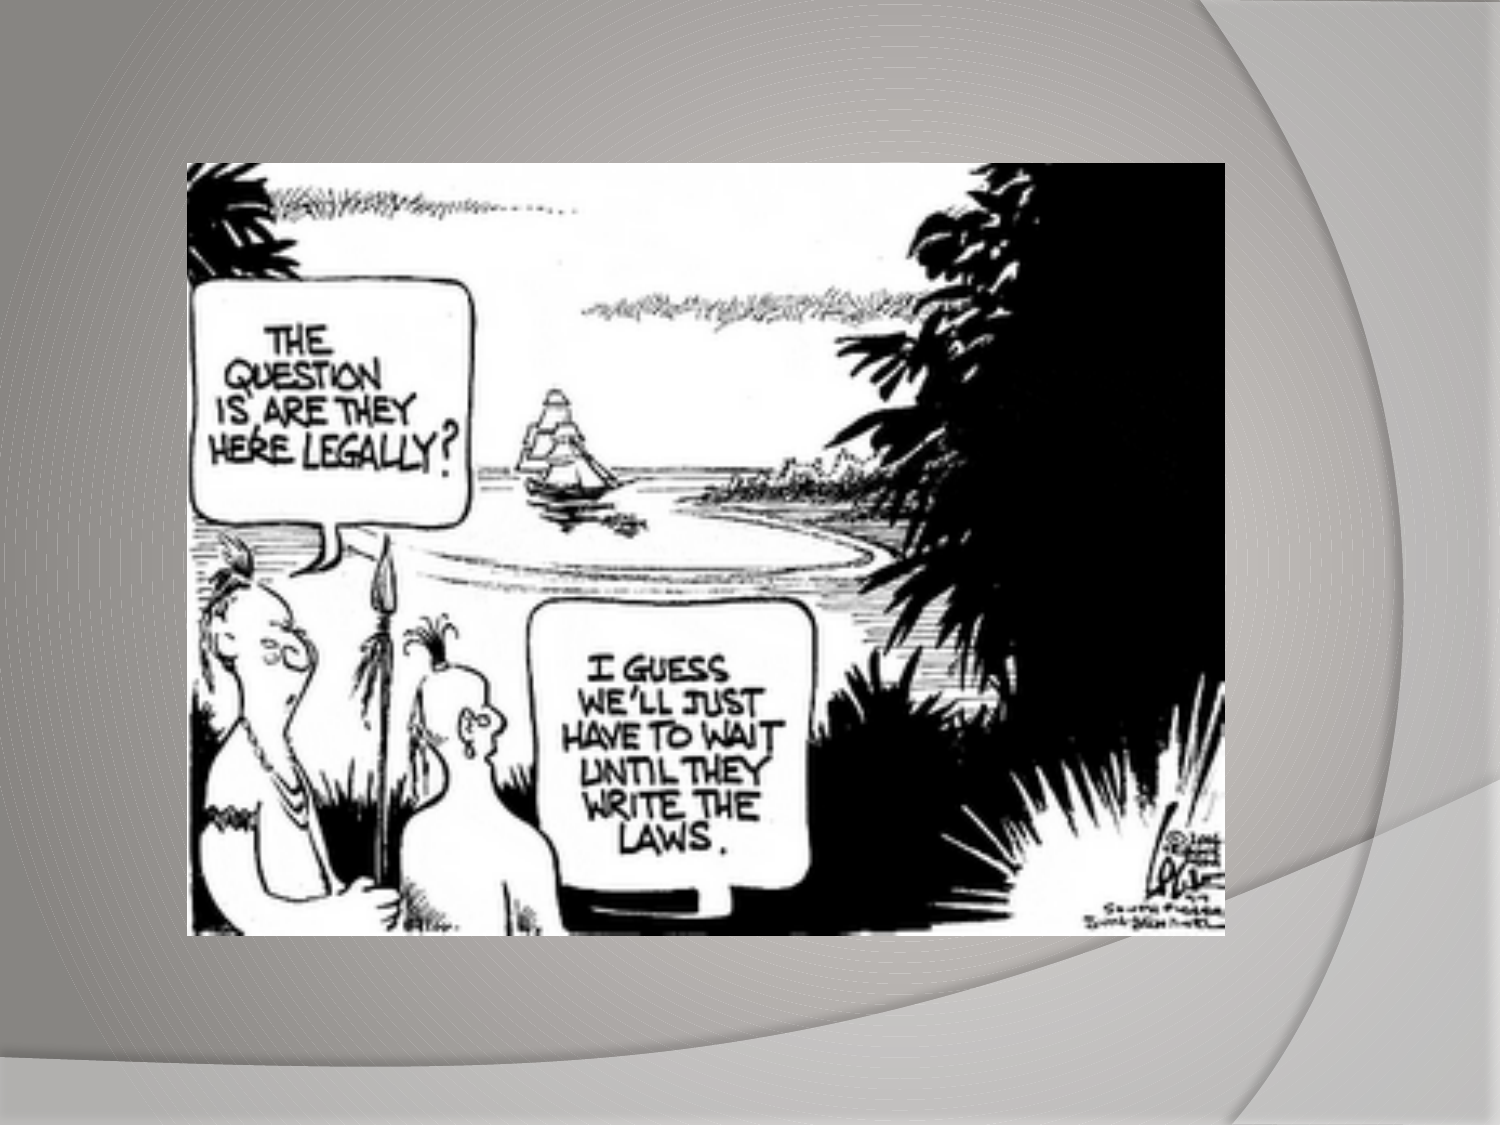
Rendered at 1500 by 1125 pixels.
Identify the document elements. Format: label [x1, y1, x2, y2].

list [187, 163, 1226, 936]
